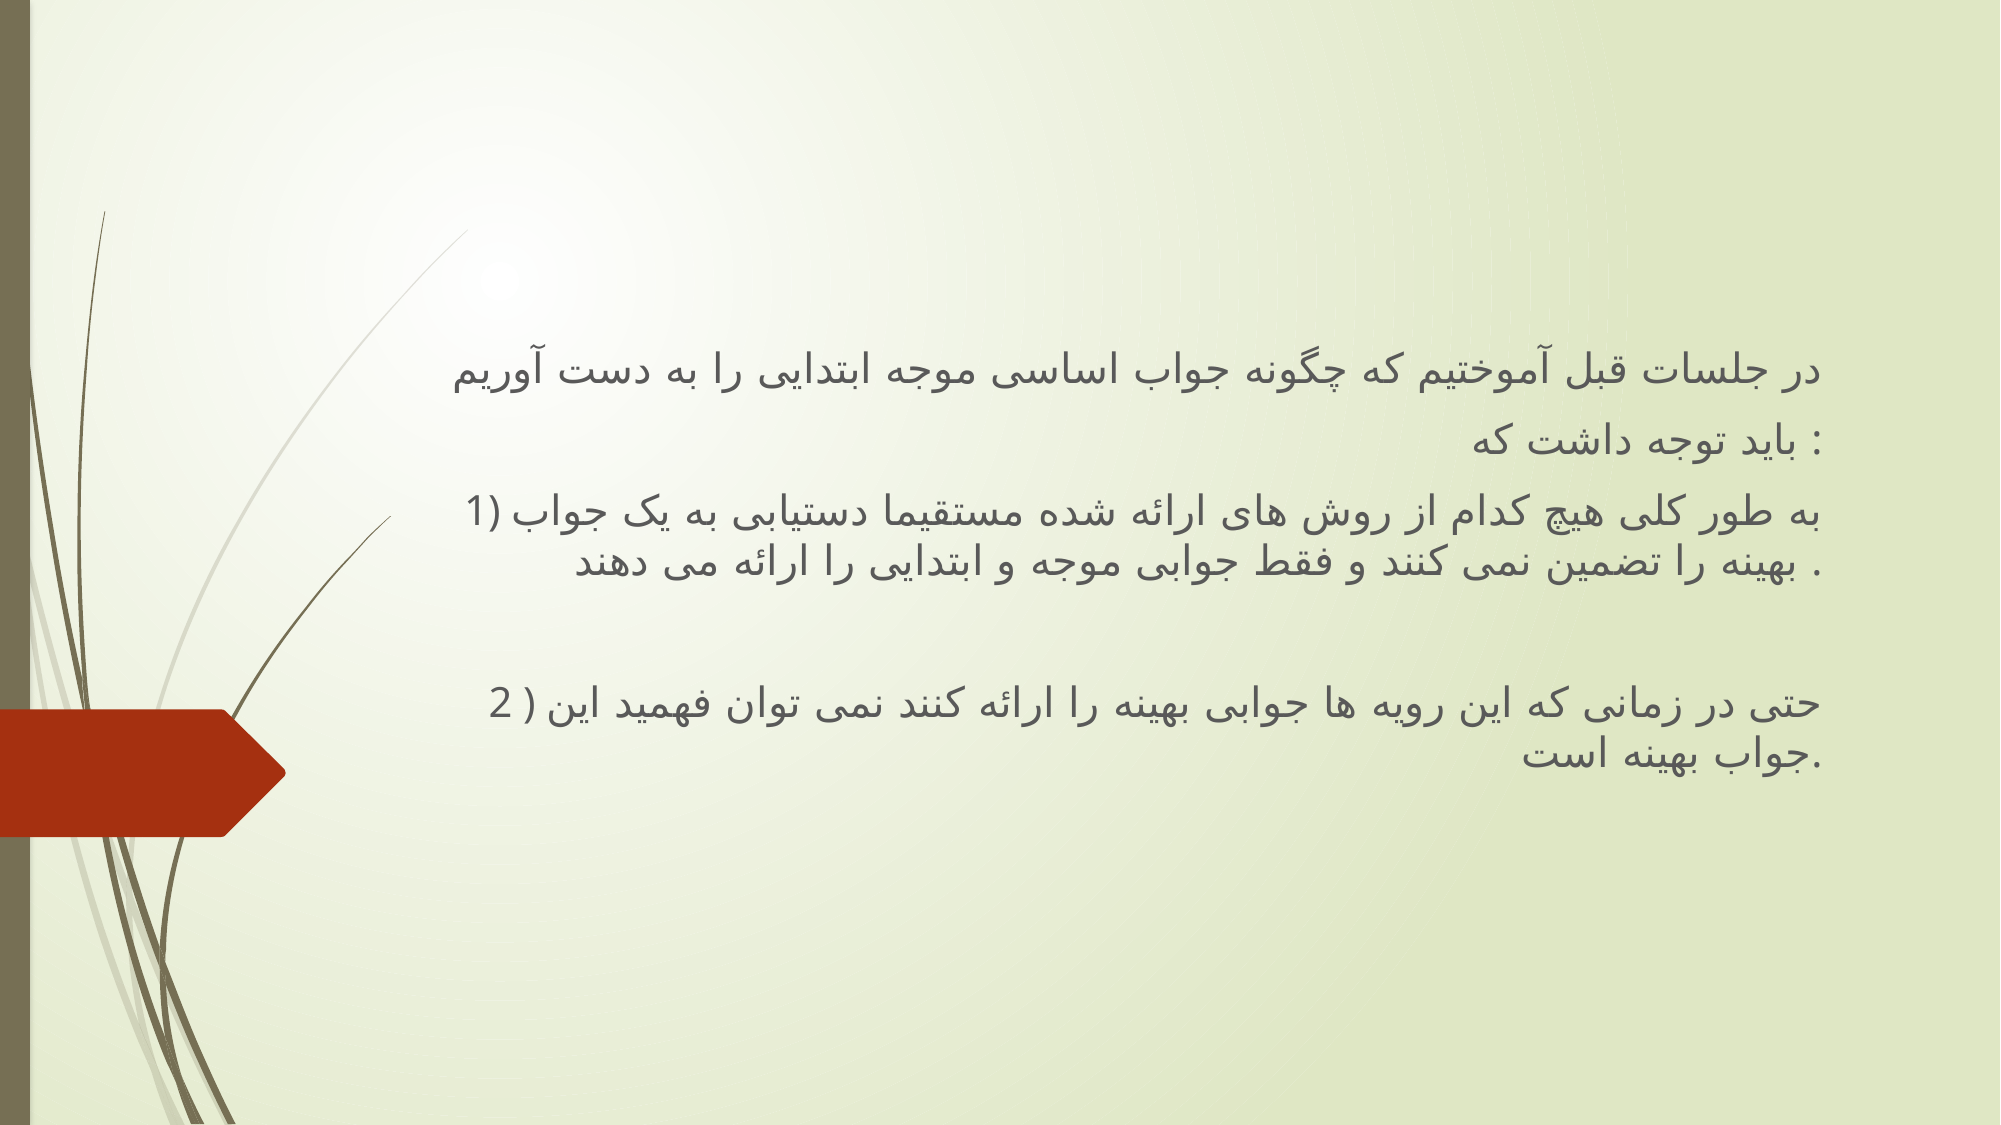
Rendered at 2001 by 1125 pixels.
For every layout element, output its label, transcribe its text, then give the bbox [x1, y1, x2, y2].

subtitle در جلسات قبل آموختیم که چگونه جواب اساسی موجه ابتدایی را به دست آوریم باید توجه داشت که : 1) به طور کلی هیچ کدام از روش های ارائه شده مستقیما دستیابی به یک جواب بهینه را تضمین نمی کنند و فقط جوابی موجه و ابتدایی را ارائه می دهند . 2 ) حتی در زمانی که این رویه ها جوابی بهینه را ارائه کنند نمی توان فهمید این جواب بهینه است. [375, 233, 1838, 825]
